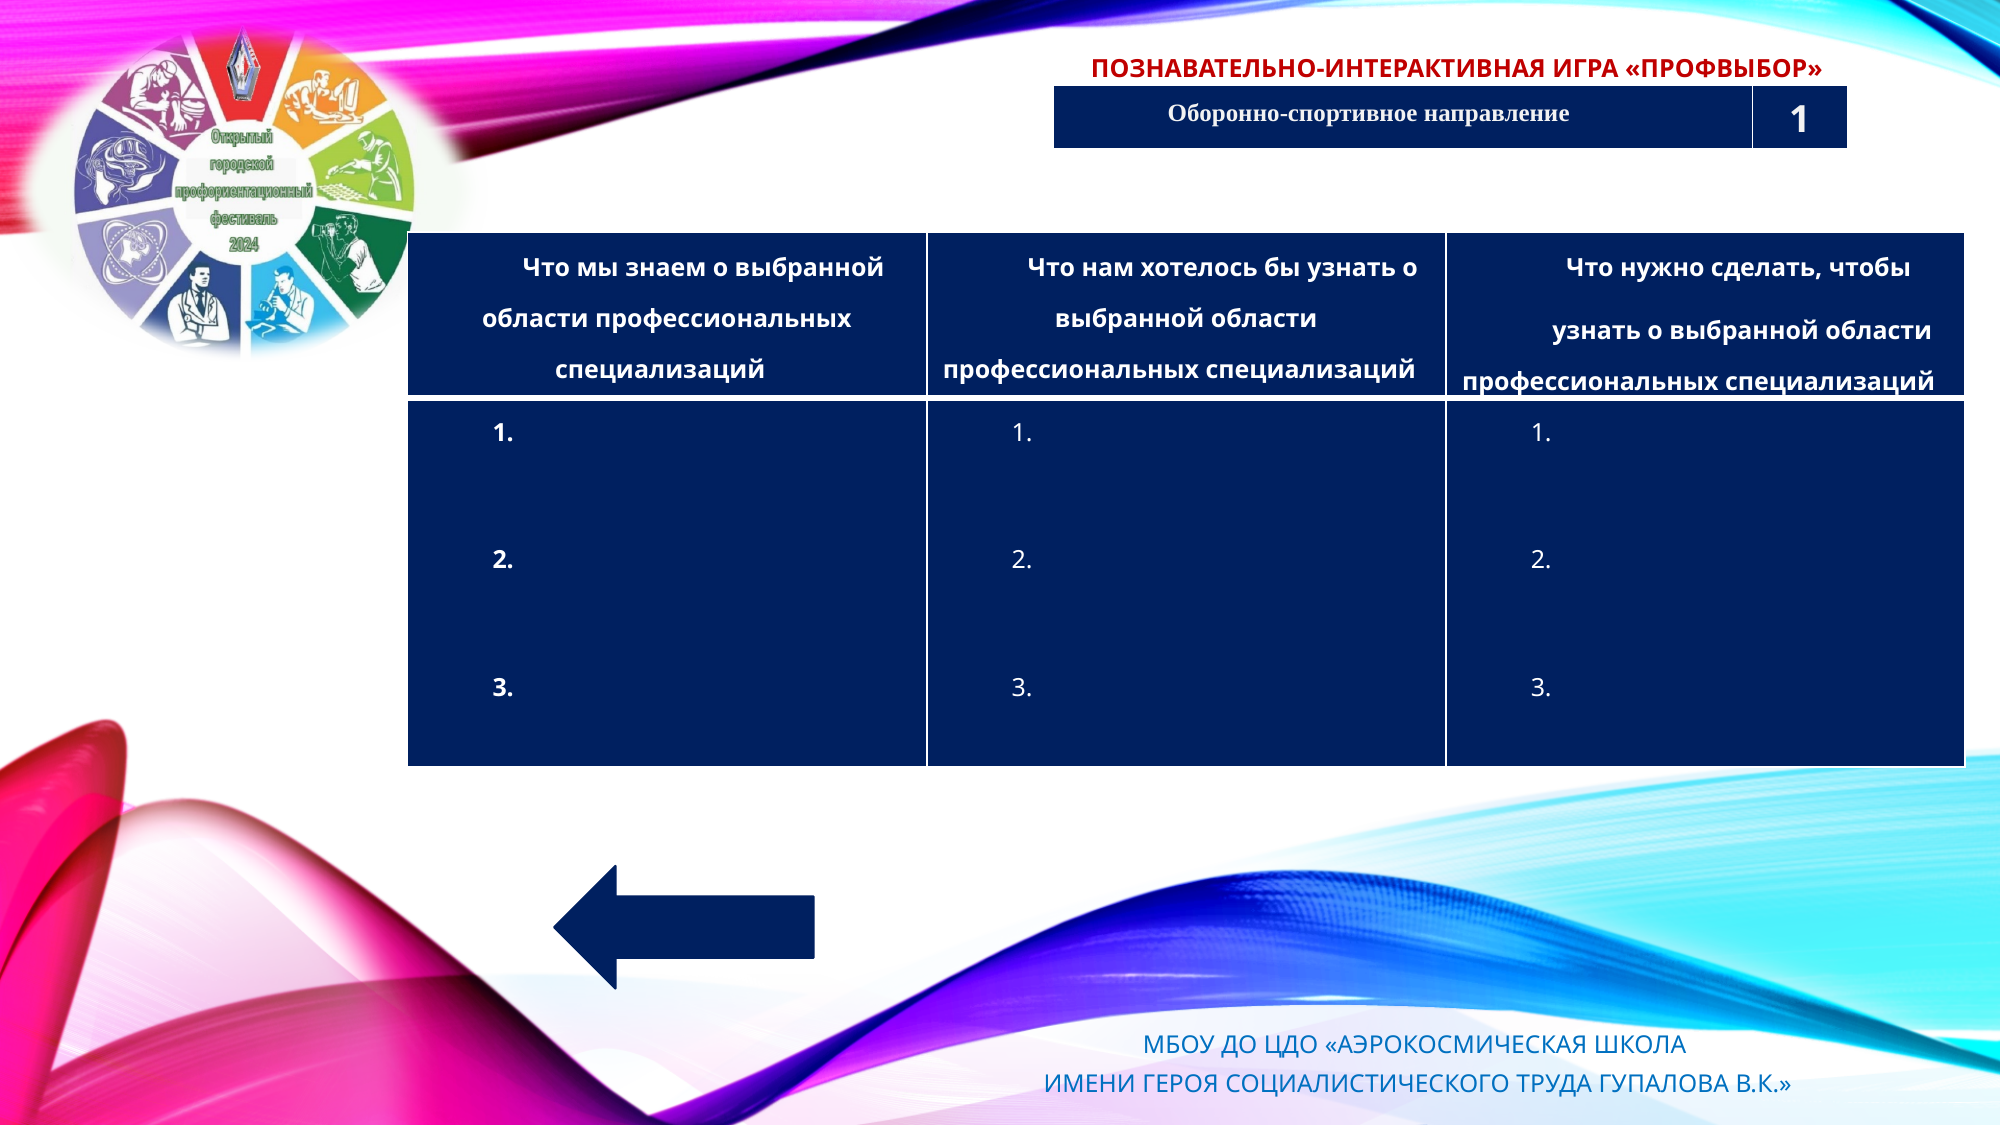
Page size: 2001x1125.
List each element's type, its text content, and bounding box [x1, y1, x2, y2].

table_header Что мы знаем о выбранной области профессиональных специализаций [408, 233, 926, 395]
picture [0, 0, 2000, 363]
title познавательно-интерактивная игра «ПрофВыбор» [950, 37, 1965, 90]
table_header Оборонно-спортивное направление [1054, 86, 1752, 148]
picture [1910, 0, 2000, 45]
table_header Что нужно сделать, чтобы узнать о выбранной области профессиональных специализаций [1447, 233, 1964, 395]
subtitle МБОУ ДО ЦДО «АЭРОКОСМИЧЕСКАЯ ШКОЛА ИМЕНИ ГЕРОЯ СОЦИАЛИСТИЧЕСКОГО ТРУДА ГУПАЛОВА В.К.» [982, 1025, 1848, 1108]
table_cell 1. 2. 3. [408, 401, 926, 766]
table_cell 1. 2. 3. [928, 401, 1445, 766]
picture [1890, 0, 2000, 75]
text_box [553, 864, 815, 990]
table_cell 1. 2. 3. [1447, 401, 1964, 766]
table_header Что нам хотелось бы узнать о выбранной области профессиональных специализаций [928, 233, 1445, 395]
picture [1795, 1003, 1806, 1008]
picture [0, 717, 2000, 1125]
table_header 1 [1753, 86, 1847, 148]
